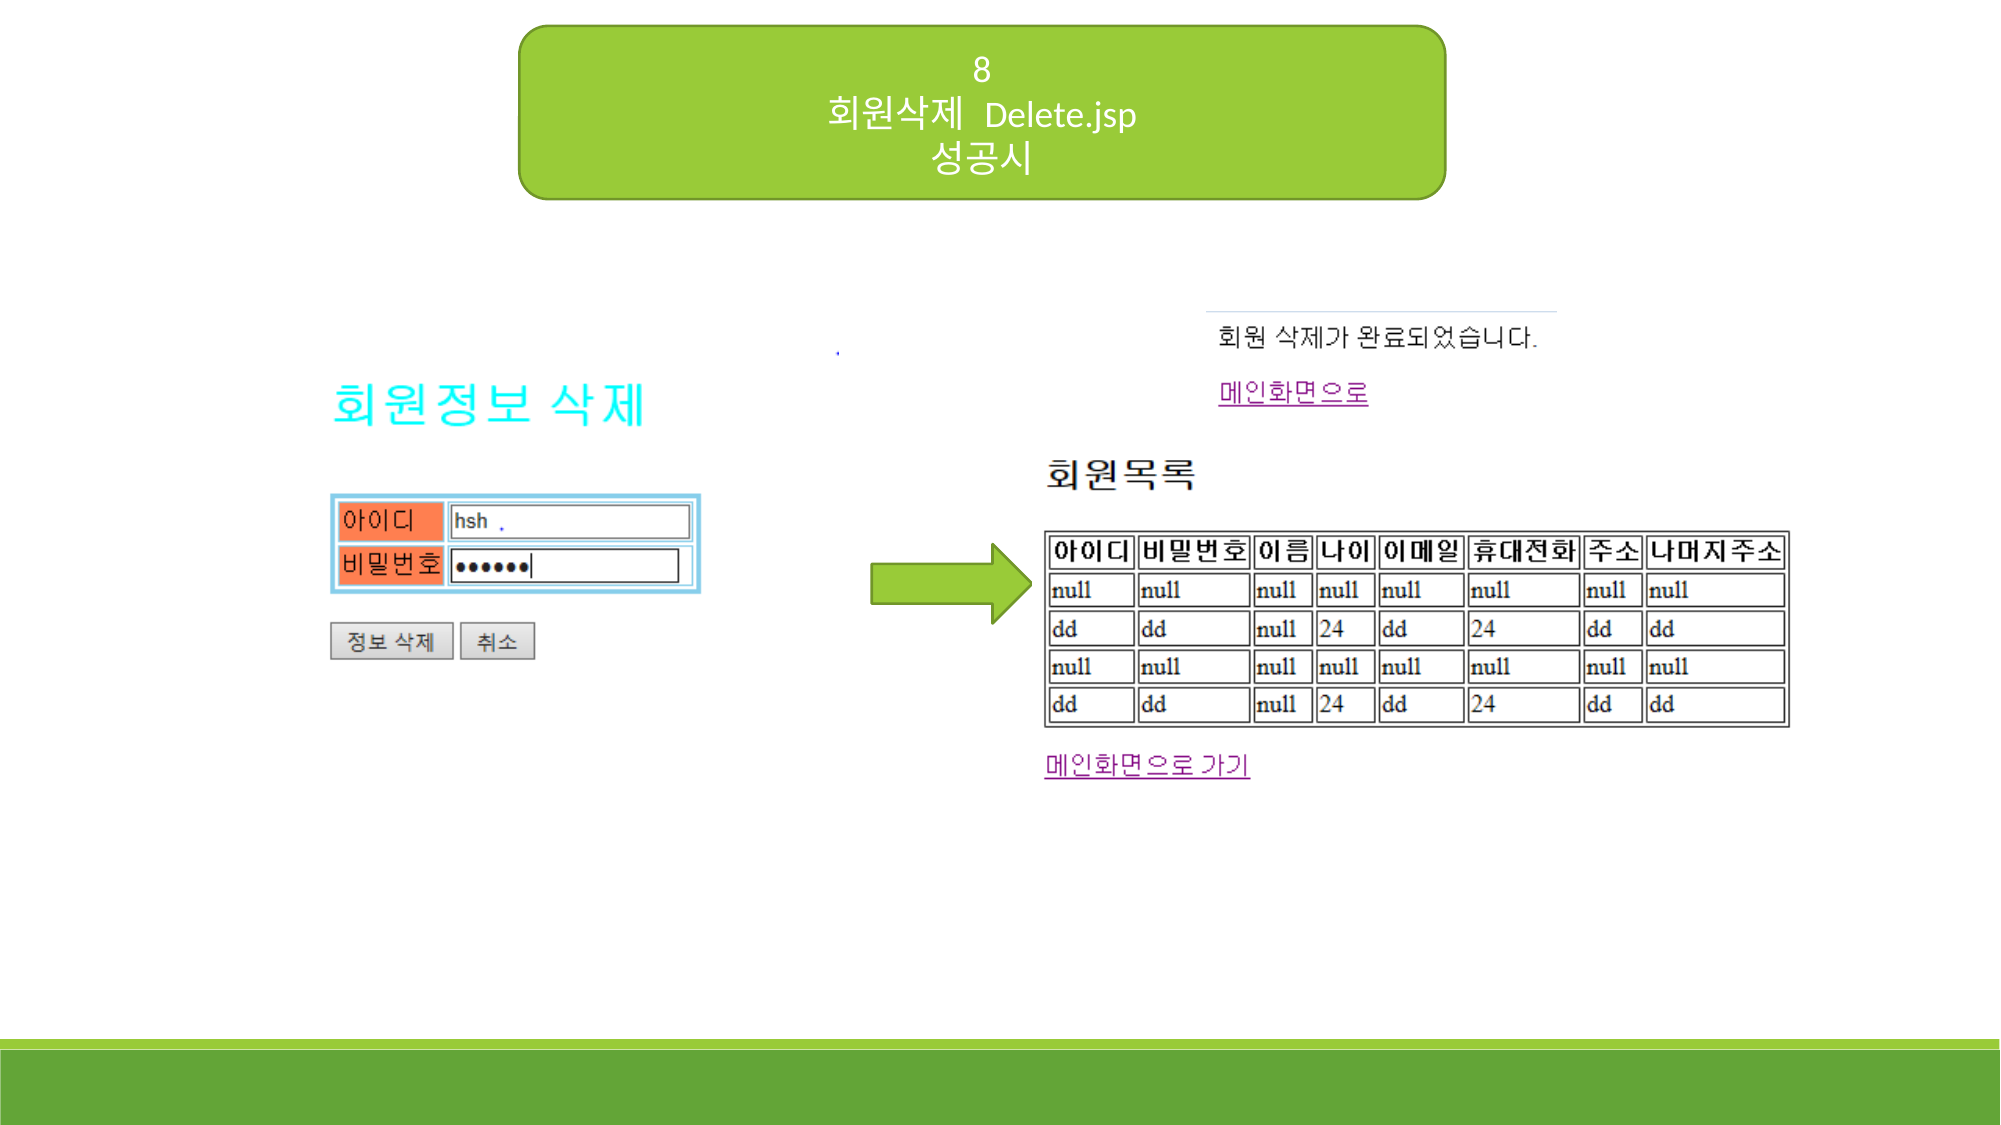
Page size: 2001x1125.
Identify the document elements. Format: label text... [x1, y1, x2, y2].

text_box [870, 542, 1028, 625]
text_box 8 회원삭제 Delete.jsp 성공시 [517, 24, 1447, 201]
picture [282, 348, 840, 740]
picture [1031, 310, 1849, 829]
